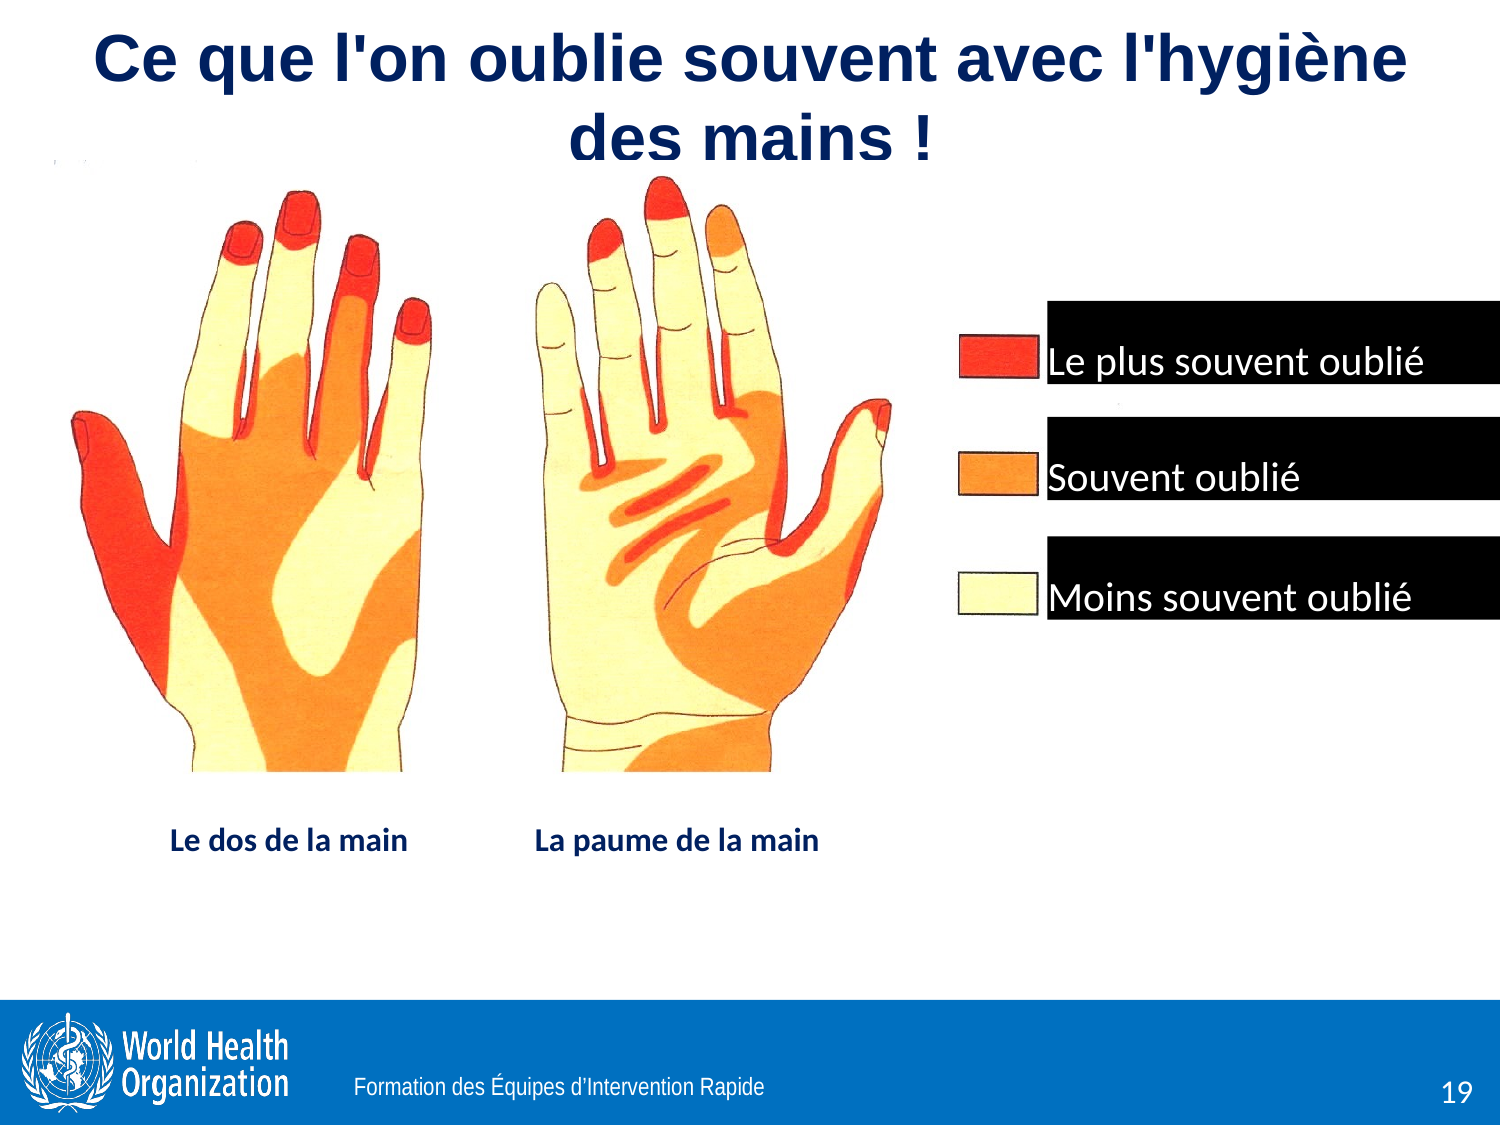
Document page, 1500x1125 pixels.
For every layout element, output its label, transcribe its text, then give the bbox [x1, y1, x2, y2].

picture [21, 1012, 288, 1113]
title Ce que l'on oublie souvent avec l'hygiène des mains ! [76, 0, 1427, 159]
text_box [54, 160, 1500, 860]
